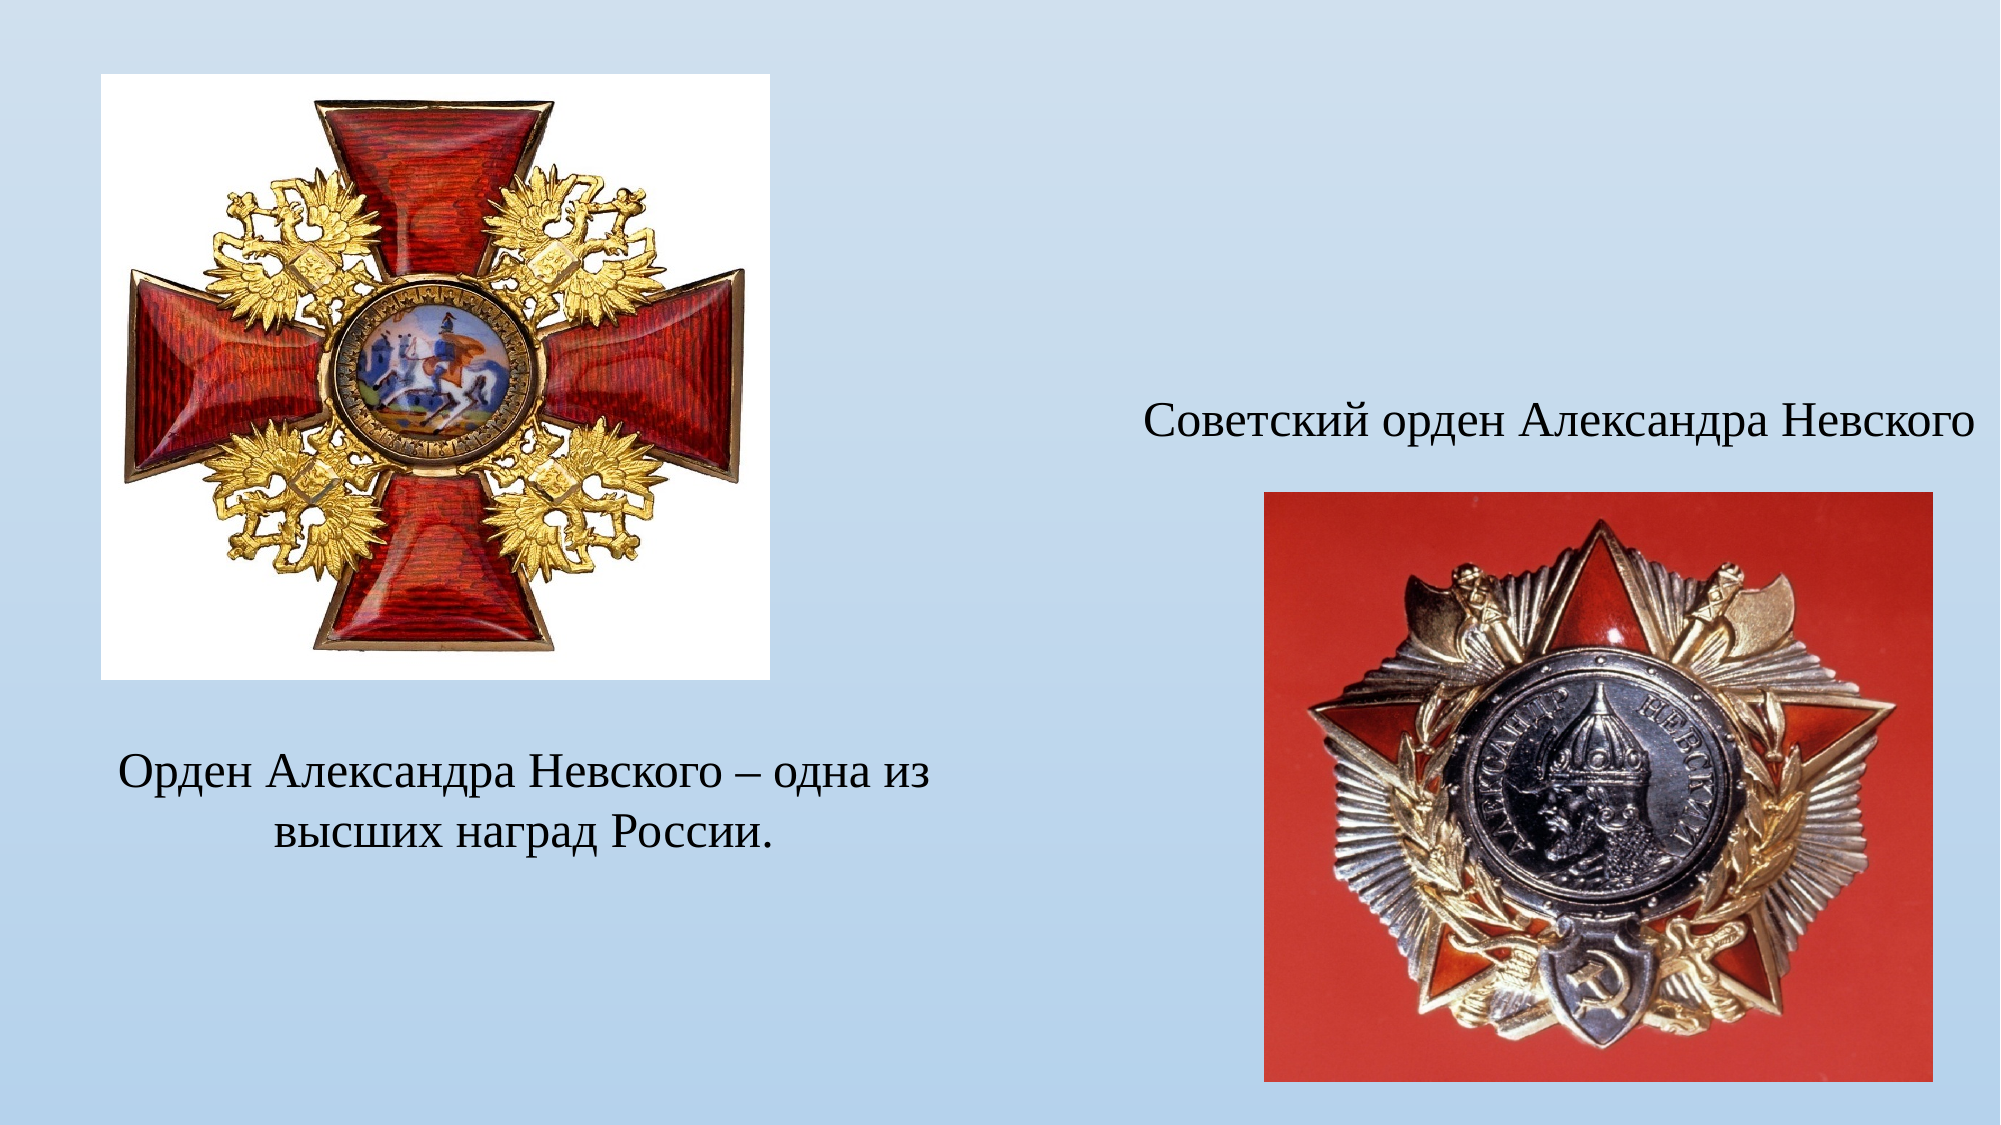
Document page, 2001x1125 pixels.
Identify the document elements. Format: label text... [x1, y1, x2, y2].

text_box Советский орден Александра Невского [1128, 379, 2000, 455]
text_box Орден Александра Невского – одна из высших наград России. [24, 730, 1024, 866]
picture [101, 74, 770, 680]
picture [1264, 492, 1933, 1082]
